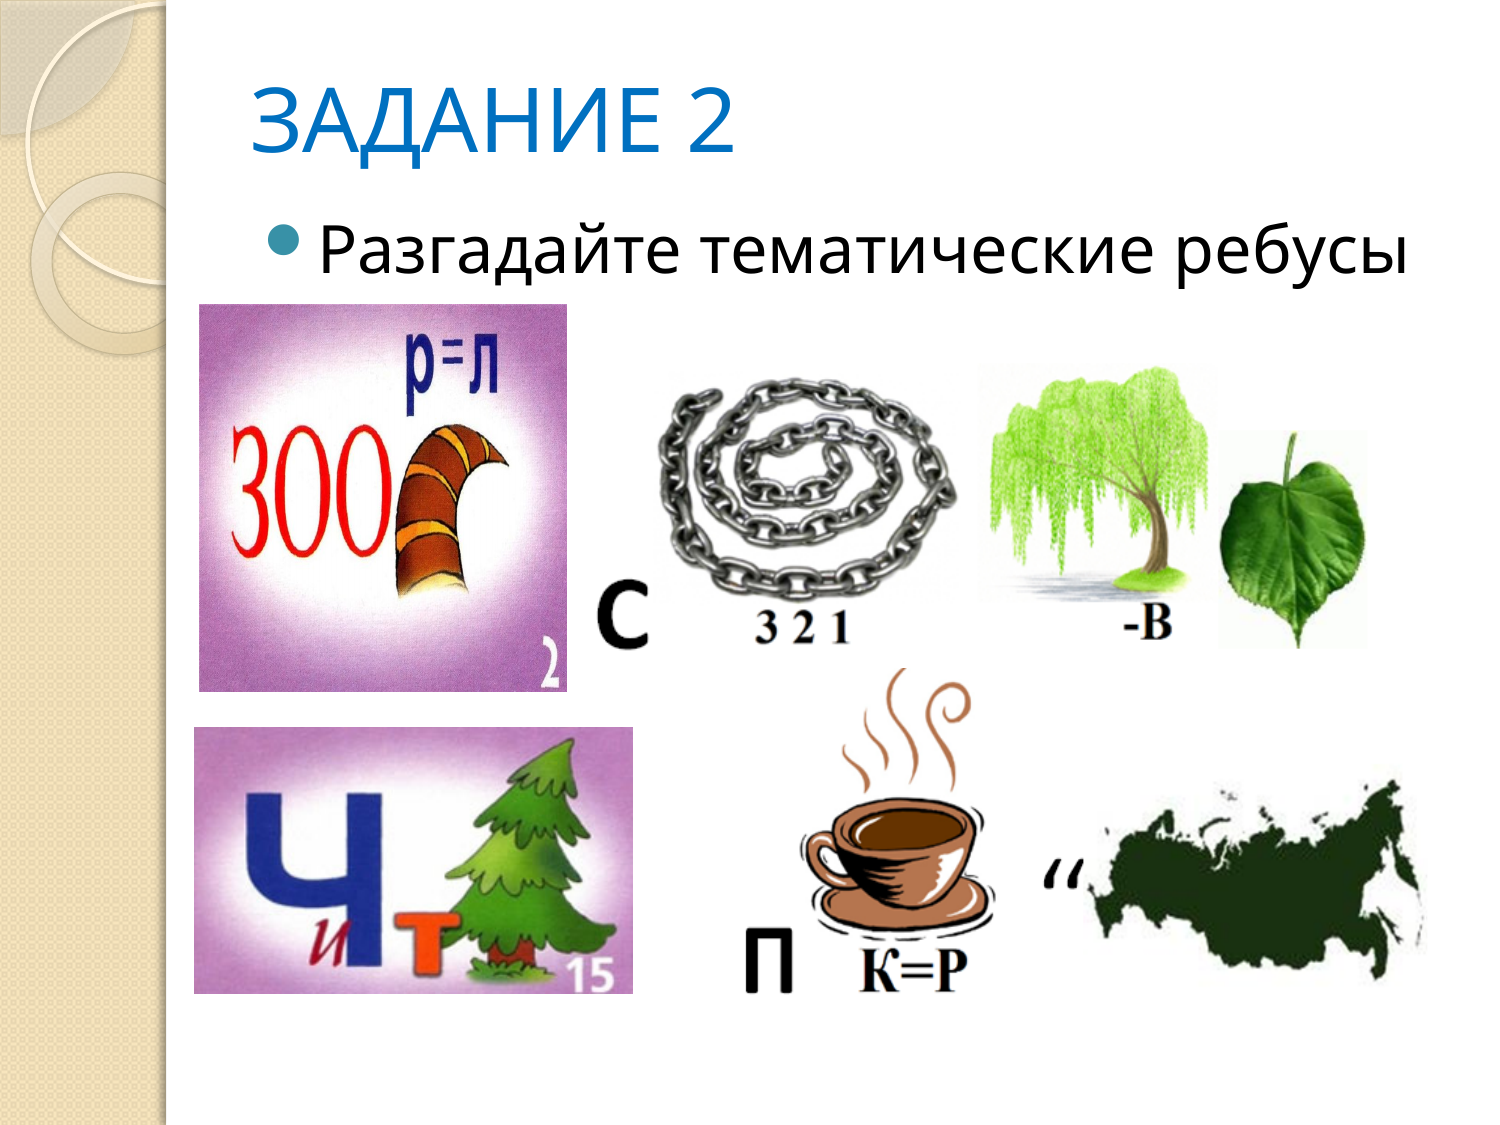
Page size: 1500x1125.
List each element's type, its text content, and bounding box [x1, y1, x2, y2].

picture [194, 727, 633, 994]
picture [720, 668, 1430, 1000]
picture [198, 304, 1378, 692]
title ЗАДАНИЕ 2 [235, 45, 1466, 188]
list Разгадайте тематические ребусы [235, 199, 1466, 1025]
